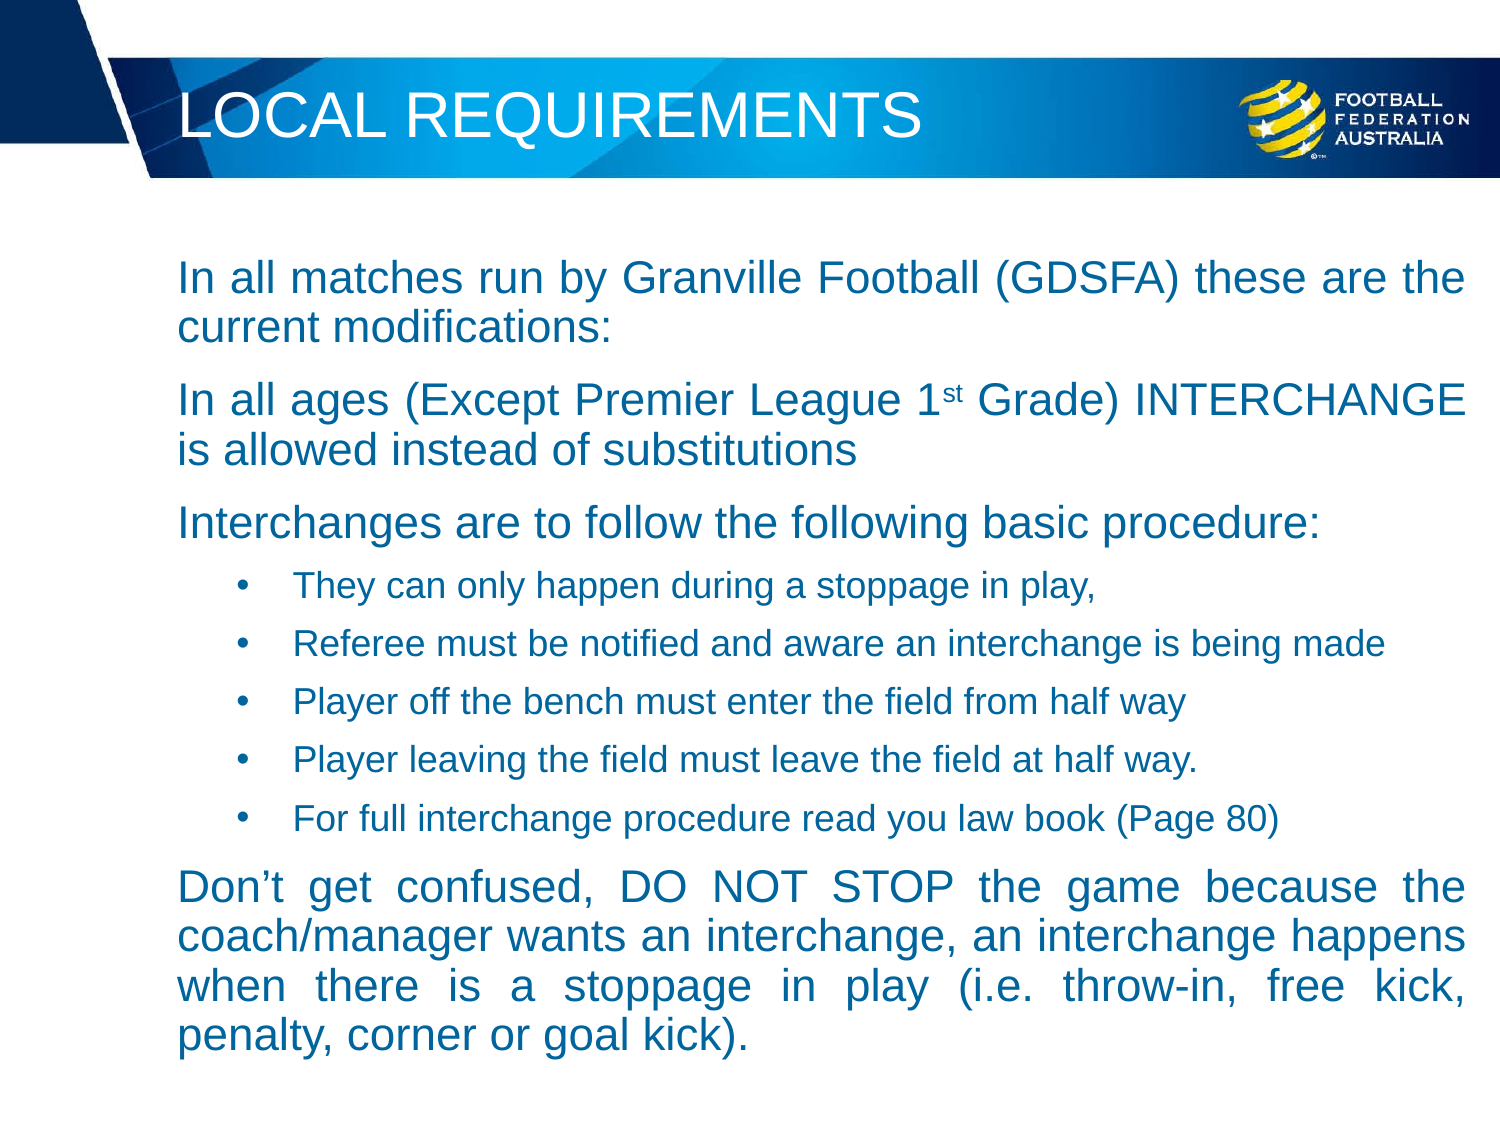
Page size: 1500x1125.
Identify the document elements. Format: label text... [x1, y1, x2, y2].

title LOCAL REQUIREMENTS [176, 74, 1211, 149]
list In all matches run by Granville Football (GDSFA) these are the current modifications: In all ages (Except Premier League 1st Grade) INTERCHANGE is allowed instead of substitutions Interchanges are to follow the following basic procedure: They can only happen during a stoppage in play, Referee must be notified and aware an interchange is being made Player off the bench must enter the field from half way Player leaving the field must leave the field at half way. For full interchange procedure read you law book (Page 80) Don’t get confused, DO NOT STOP the game because the coach/manager wants an interchange, an interchange happens when there is a stoppage in play (i.e. throw-in, free kick, penalty, corner or goal kick). [176, 253, 1468, 1111]
picture [0, 0, 1500, 208]
